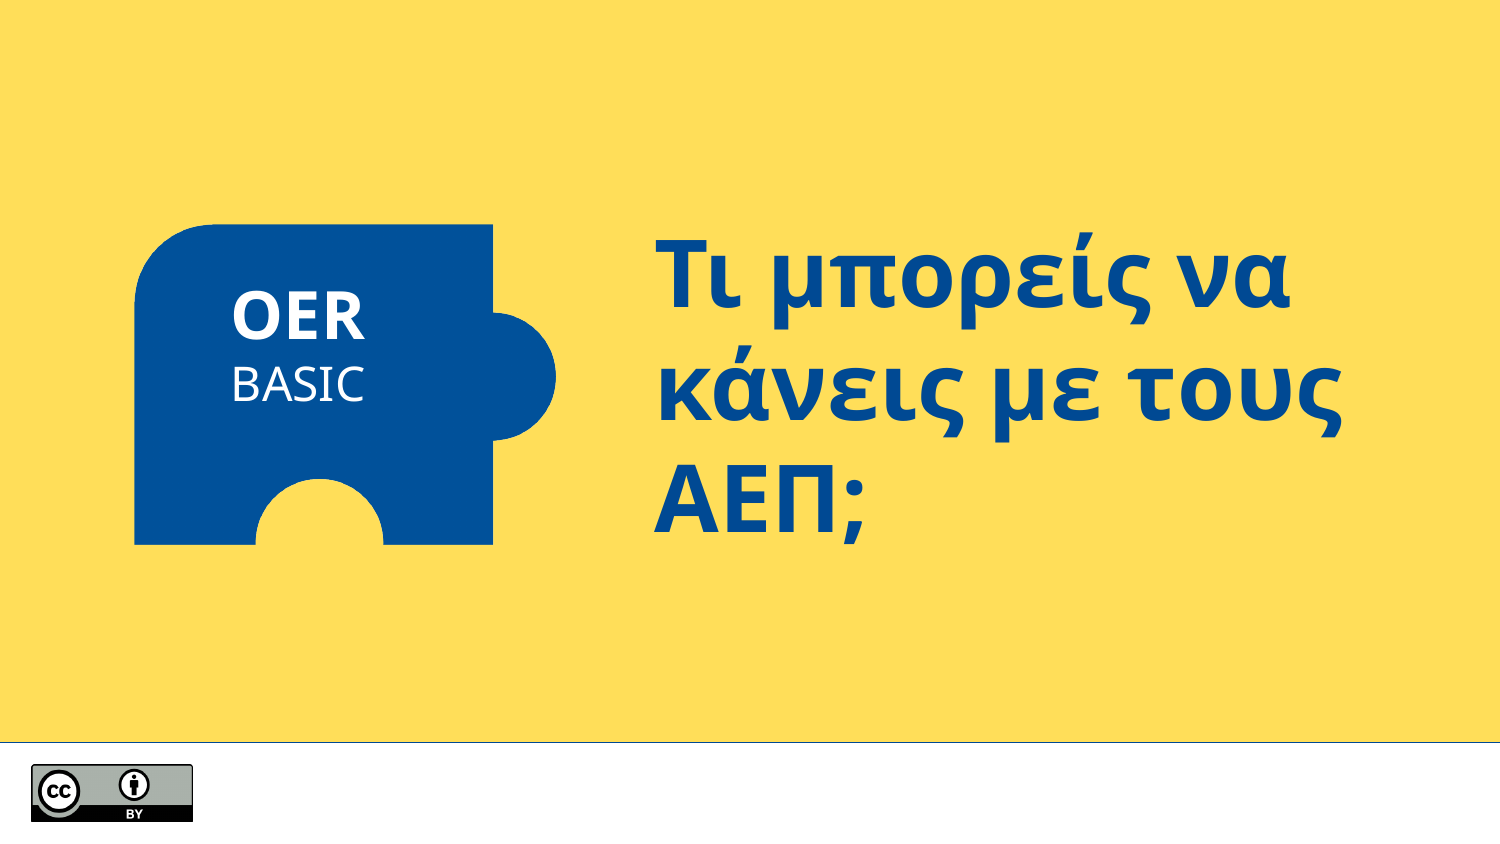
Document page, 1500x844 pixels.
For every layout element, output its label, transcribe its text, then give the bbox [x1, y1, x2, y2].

text_box [0, 750, 1500, 844]
picture [133, 224, 556, 545]
picture [31, 764, 193, 822]
text_box OER BASIC [560, 258, 862, 426]
text_box Τι μπορείς να κάνεις με τους ΑΕΠ; [639, 199, 1427, 567]
